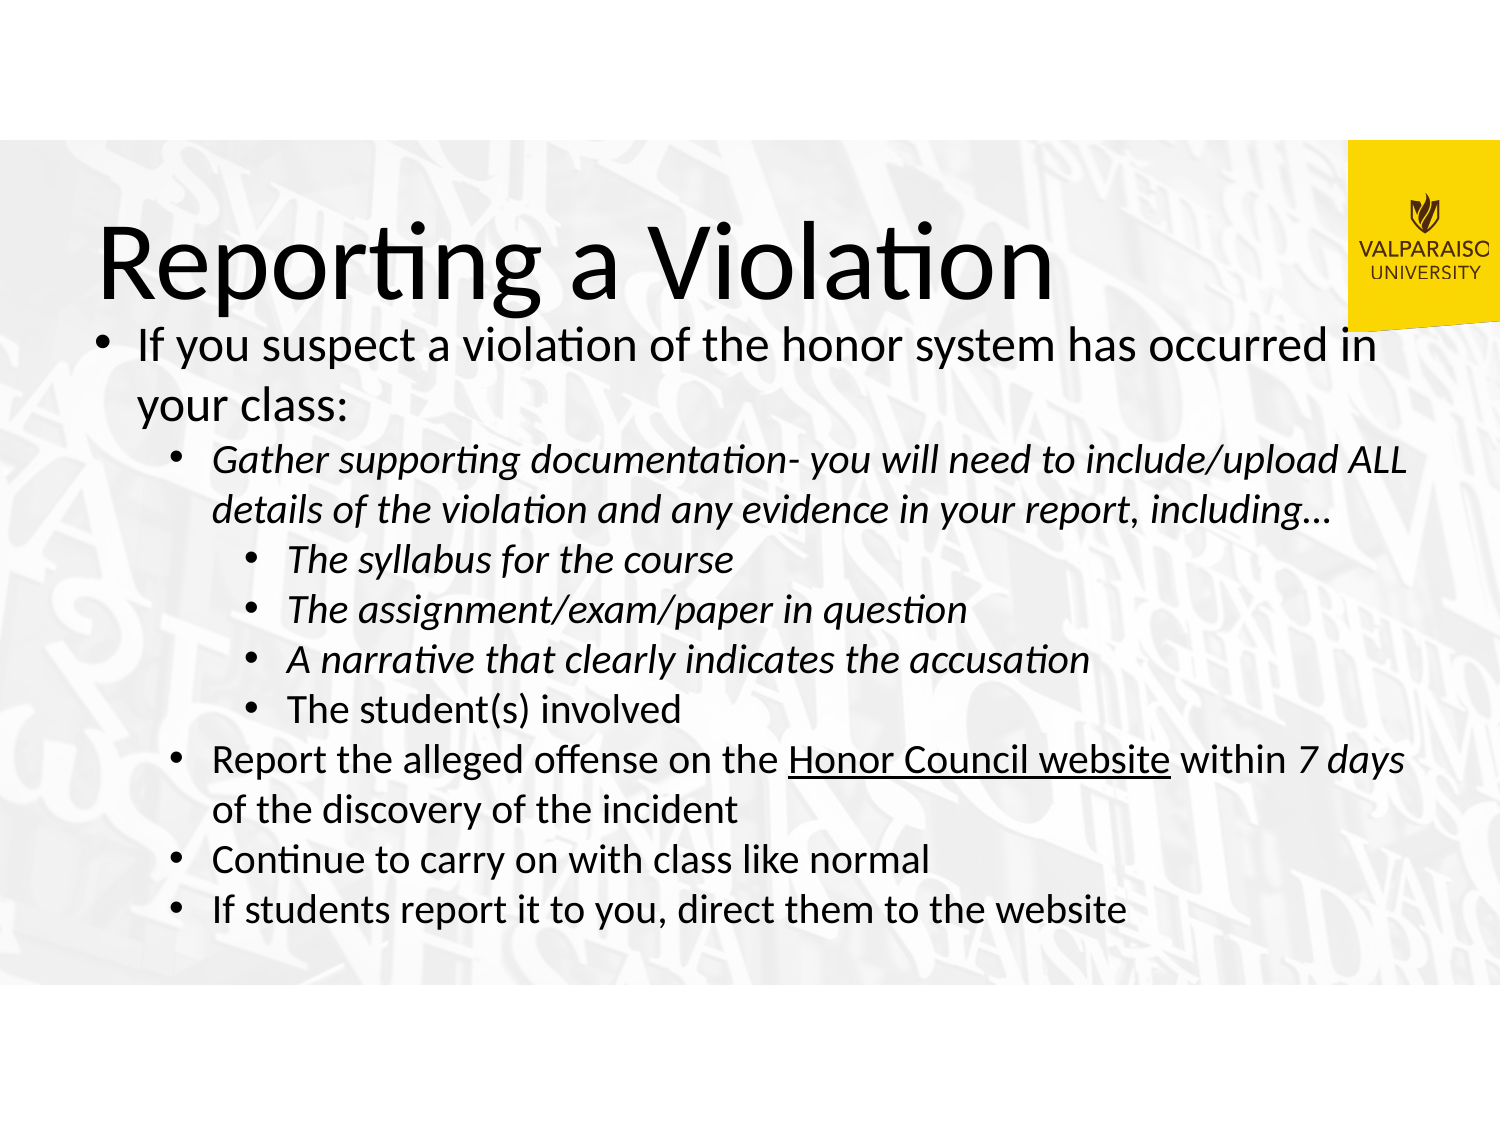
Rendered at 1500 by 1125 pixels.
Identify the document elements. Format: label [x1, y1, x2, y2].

text_box [1348, 140, 1500, 333]
picture [0, 140, 1500, 985]
